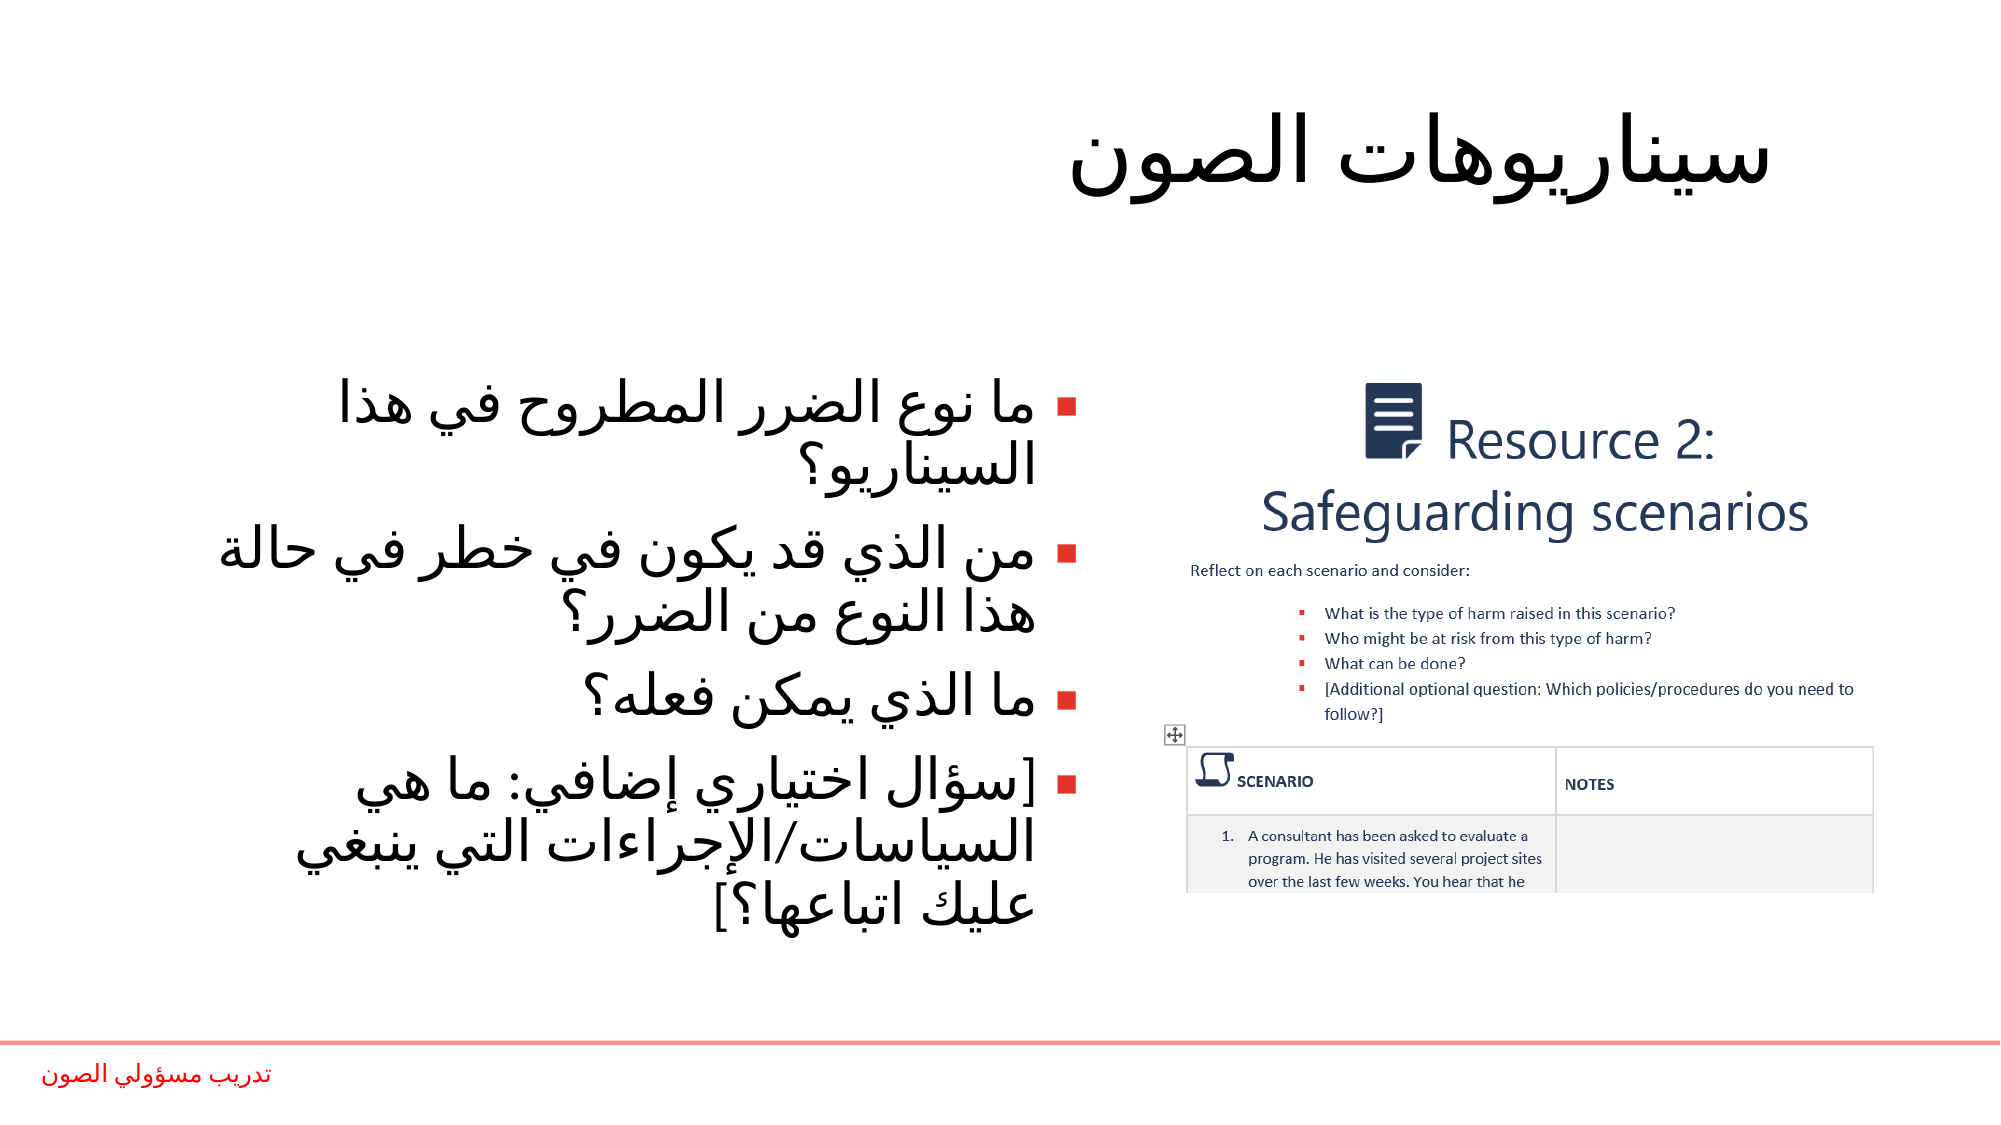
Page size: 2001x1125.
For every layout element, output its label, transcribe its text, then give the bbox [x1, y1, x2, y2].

list ما نوع الضرر المطروح في هذا السيناريو؟ من الذي قد يكون في خطر في حالة هذا النوع من الضرر؟ ما الذي يمكن فعله؟ [سؤال اختياري إضافي: ما هي السياسات/الإجراءات التي ينبغي عليك اتباعها؟] [156, 278, 1086, 950]
picture [1108, 360, 1956, 893]
title سيناريوهات الصون [66, 44, 1792, 262]
footer تدريب مسؤولي الصون [0, 1052, 494, 1103]
